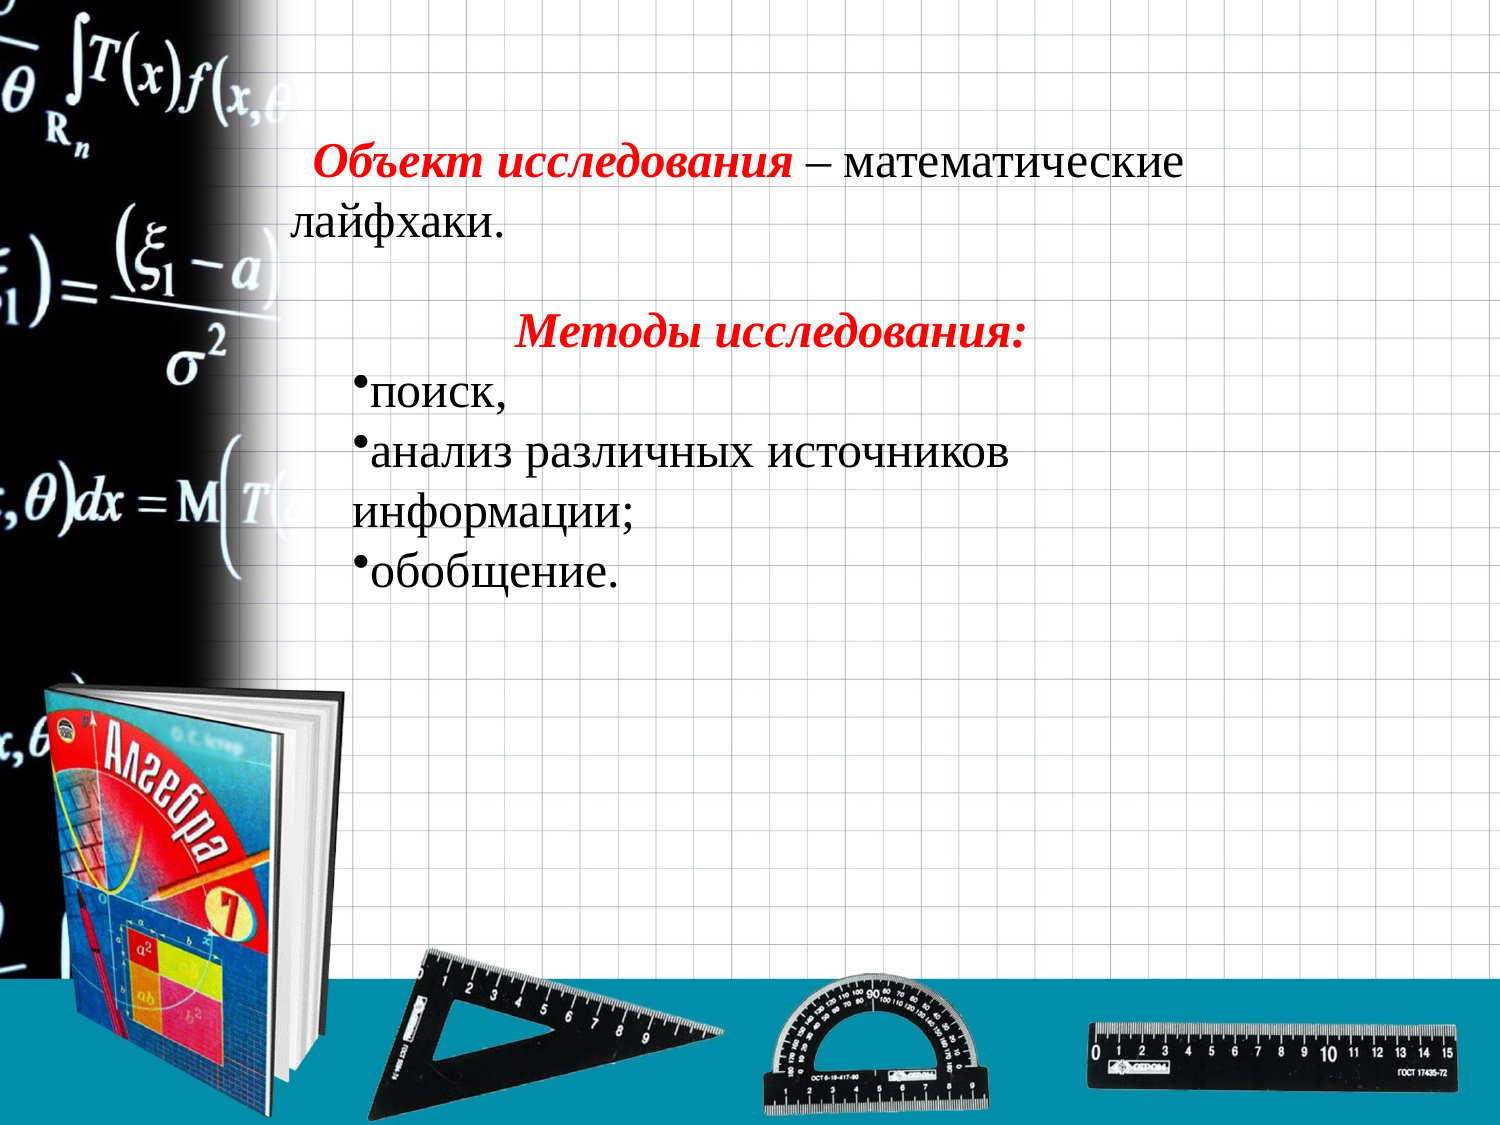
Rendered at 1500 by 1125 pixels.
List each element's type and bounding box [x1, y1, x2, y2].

list [0, 0, 1500, 1125]
